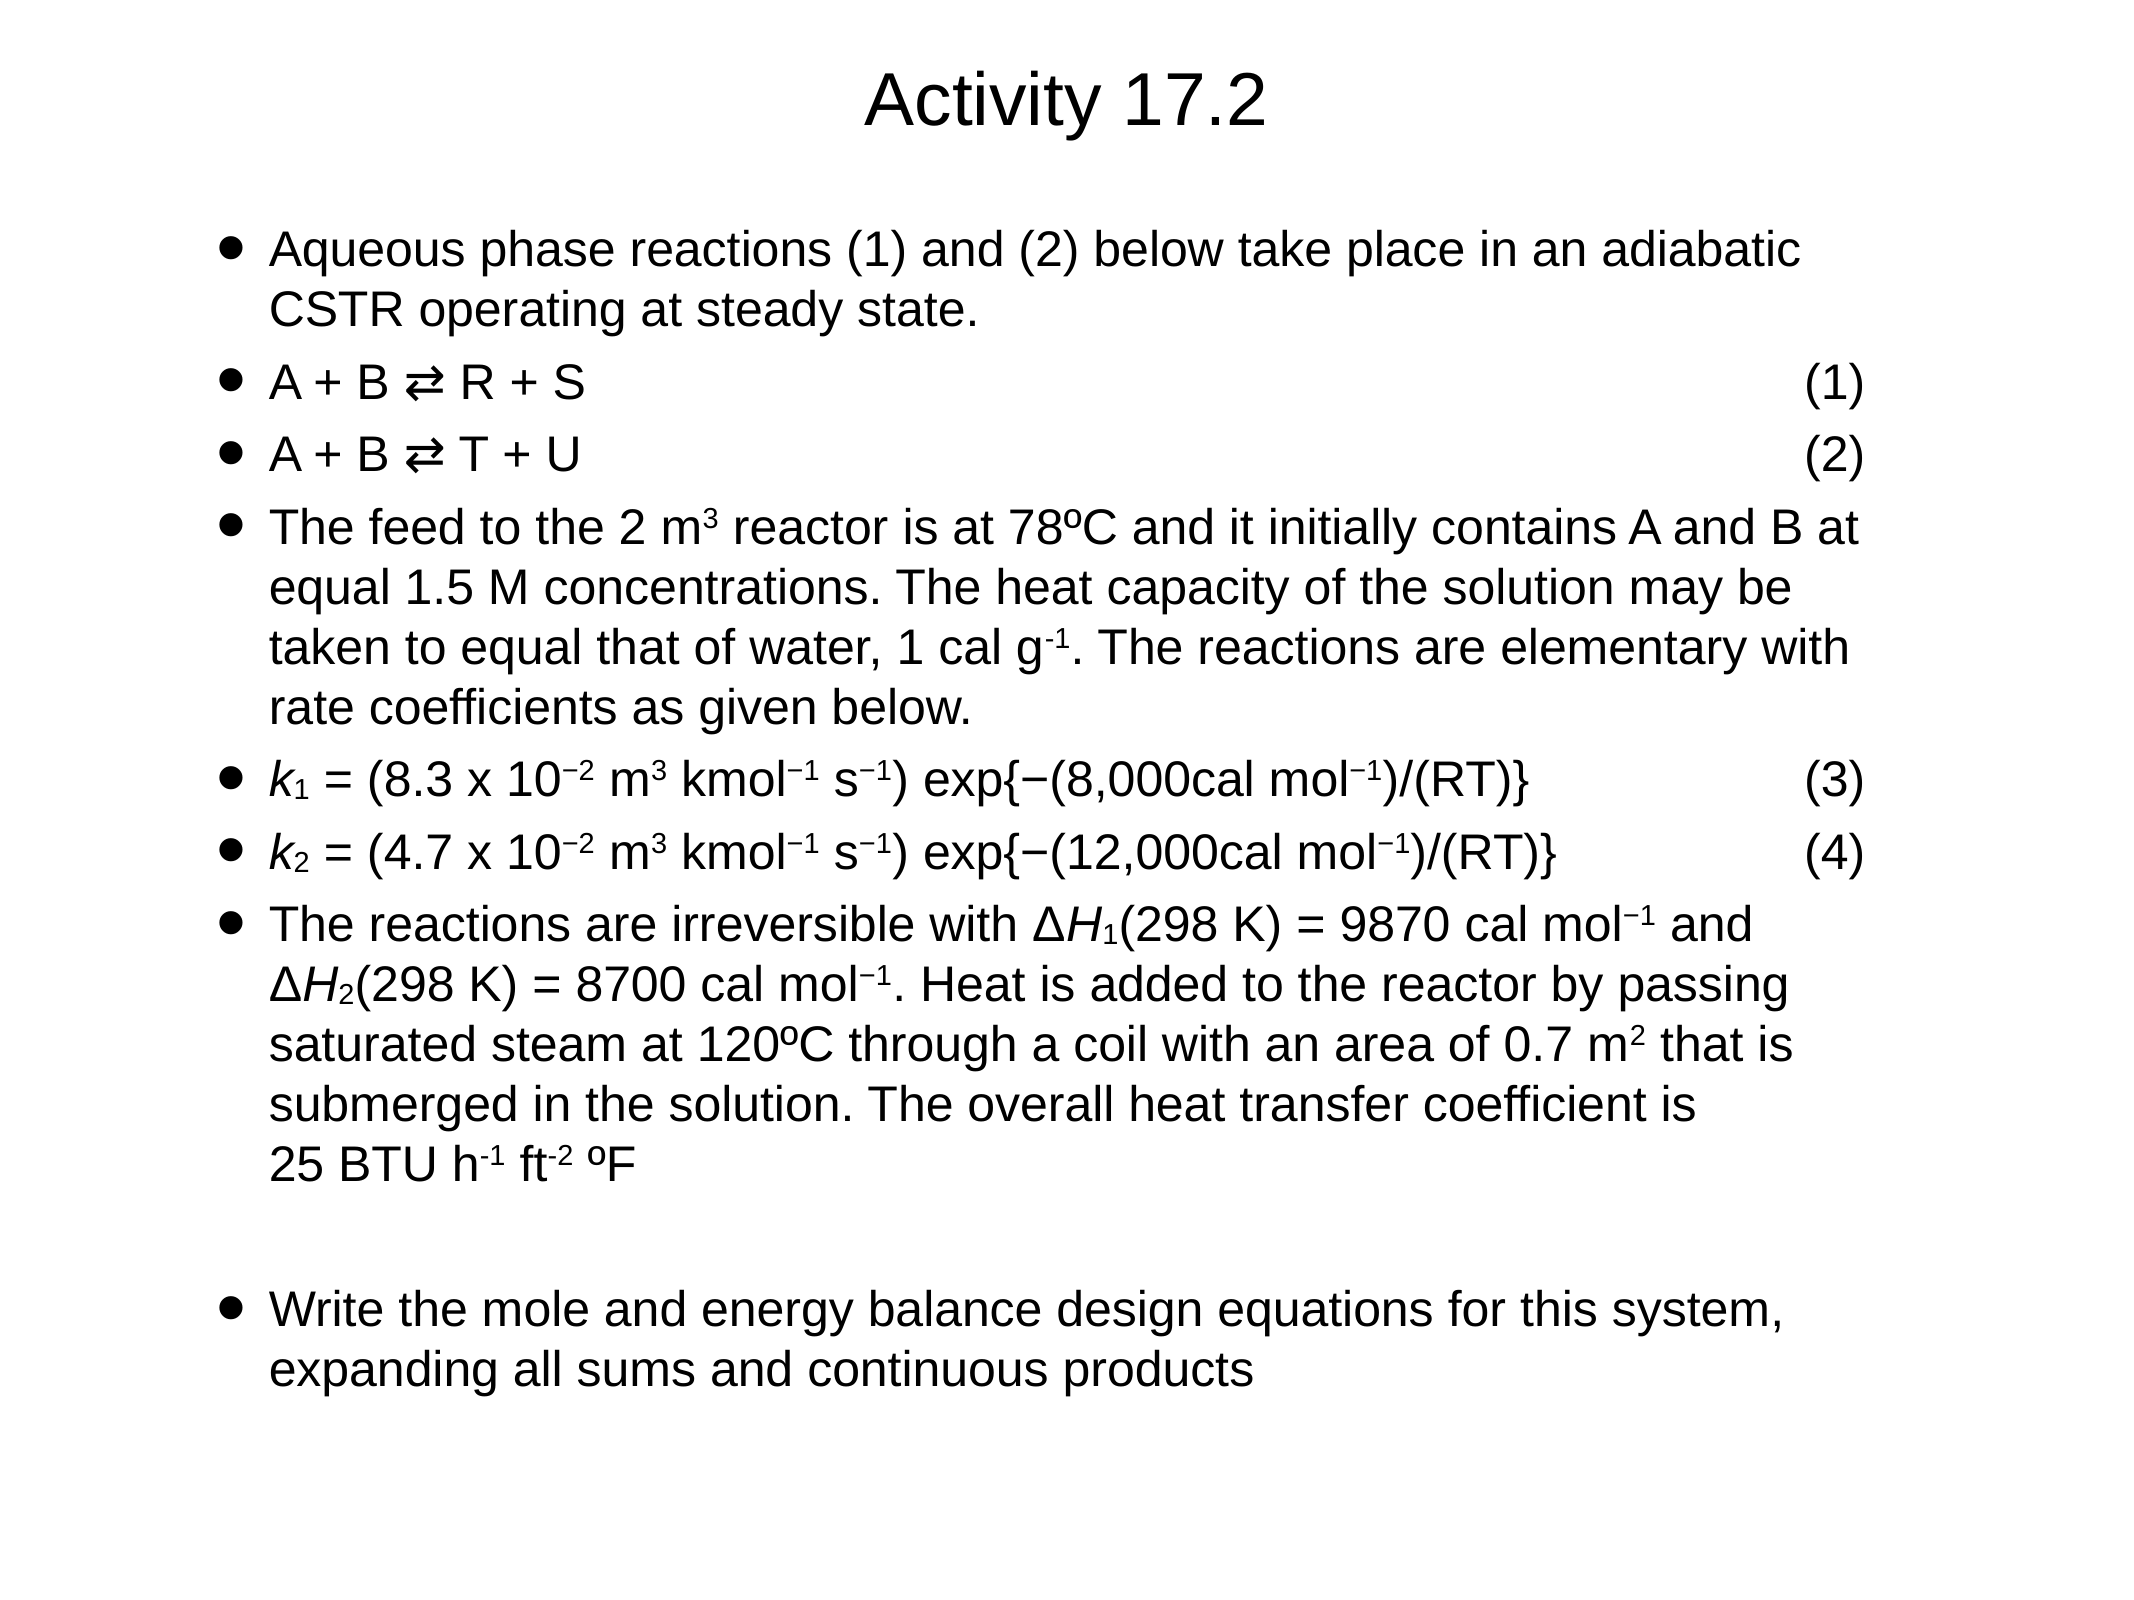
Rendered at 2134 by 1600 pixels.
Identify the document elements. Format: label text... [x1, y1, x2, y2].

title Activity 17.2 [208, 41, 1925, 208]
list Aqueous phase reactions (1) and (2) below take place in an adiabatic CSTR operating at steady state. A + B ⇄ R + S (1) A + B ⇄ T + U (2) The feed to the 2 m3 reactor is at 78ºC and it initially contains A and B at equal 1.5 M concentrations. The heat capacity of the solution may be taken to equal that of water, 1 cal g-1. The reactions are elementary with rate coefficients as given below. k1 = (8.3 x 10−2 m3 kmol−1 s−1) exp{−(8,000cal mol−1)/(RT)} (3) k2 = (4.7 x 10−2 m3 kmol−1 s−1) exp{−(12,000cal mol−1)/(RT)} (4) The reactions are irreversible with ΔH1(298 K) = 9870 cal mol−1 and ΔH2(298 K) = 8700 cal mol−1. Heat is added to the reactor by passing saturated steam at 120ºC through a coil with an area of 0.7 m2 that is submerged in the solution. The overall heat transfer coefficient is 25 BTU h-1 ft-2 ºF Write the mole and energy balance design equations for this system, expanding all sums and continuous products [208, 208, 1925, 1463]
